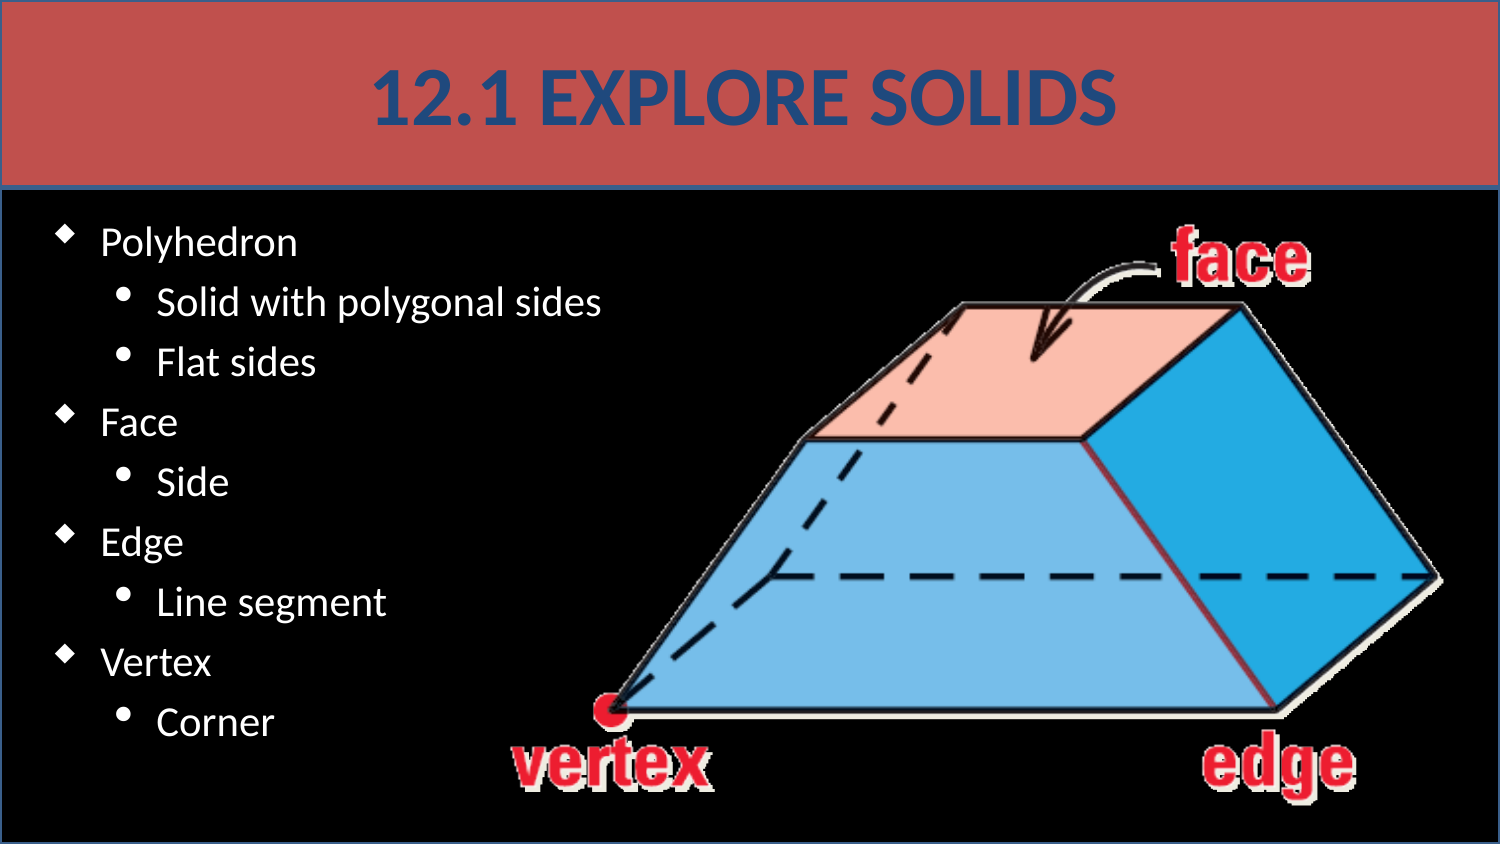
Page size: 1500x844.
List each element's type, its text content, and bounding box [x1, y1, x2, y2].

title 12.1 Explore Solids [37, 33, 1450, 150]
list Polyhedron Solid with polygonal sides Flat sides Face Side Edge Line segment Vertex Corner [37, 206, 1450, 754]
picture [503, 221, 1446, 807]
